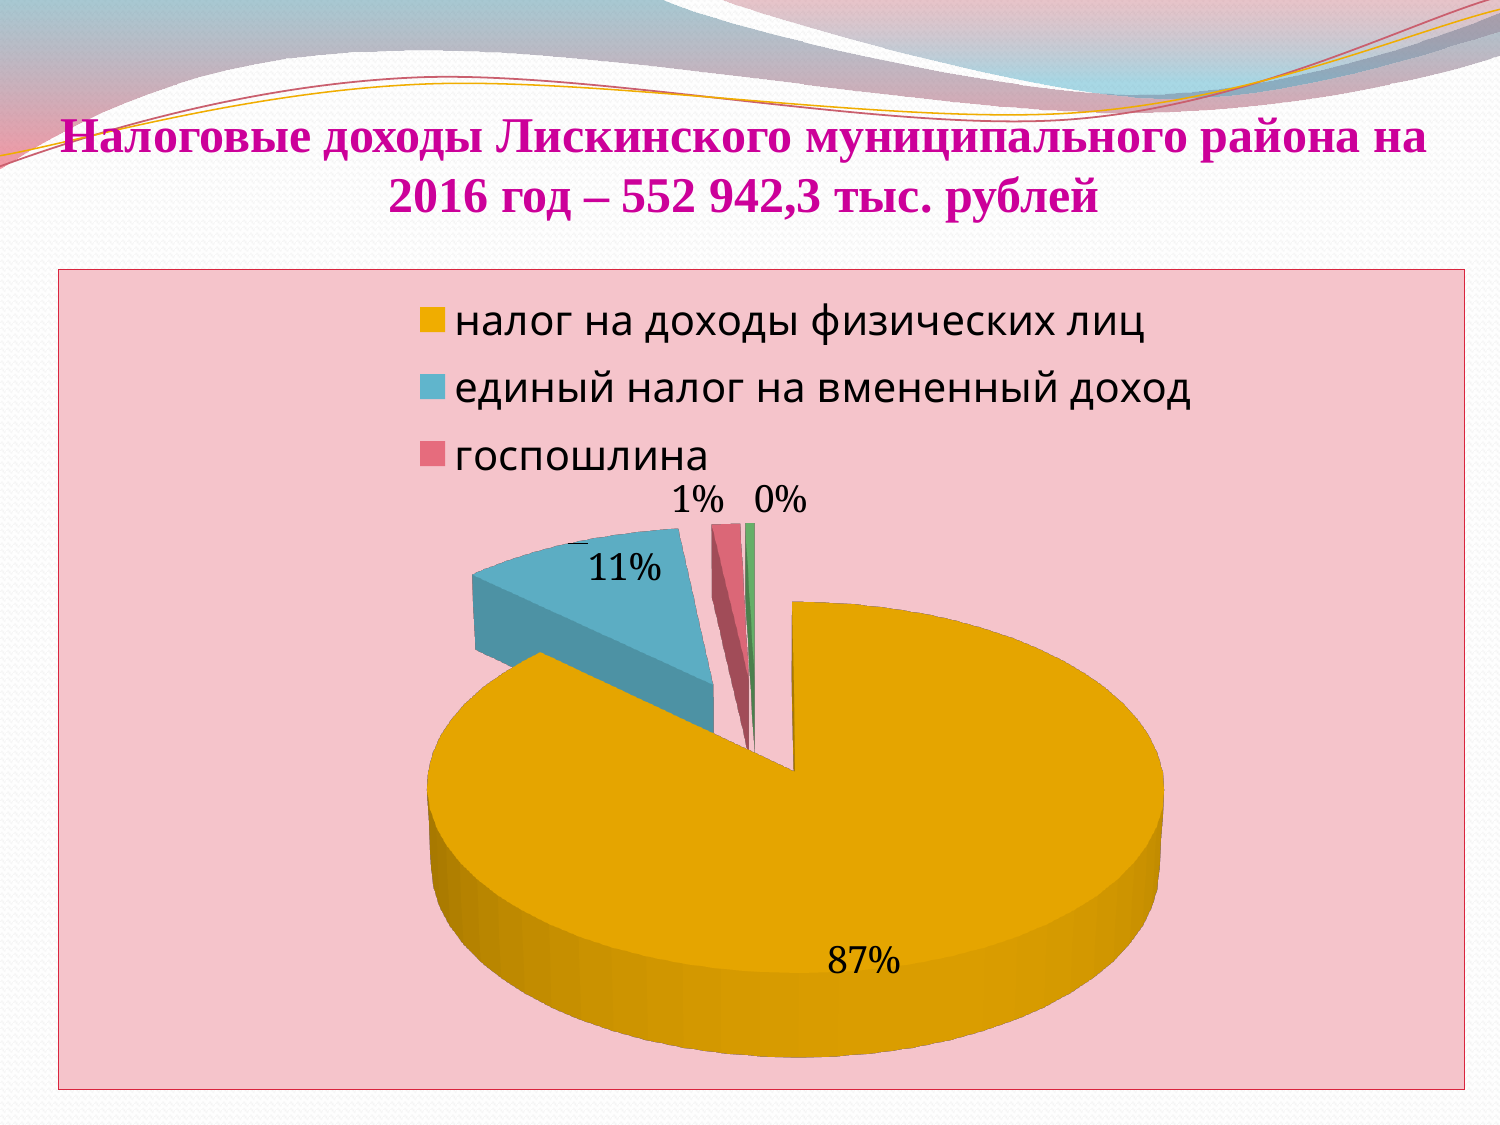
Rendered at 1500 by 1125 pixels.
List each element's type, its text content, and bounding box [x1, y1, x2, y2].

title Налоговые доходы Лискинского муниципального района на 2016 год – 552 942,3 тыс. рублей [58, 82, 1430, 223]
chart [58, 269, 1466, 1091]
